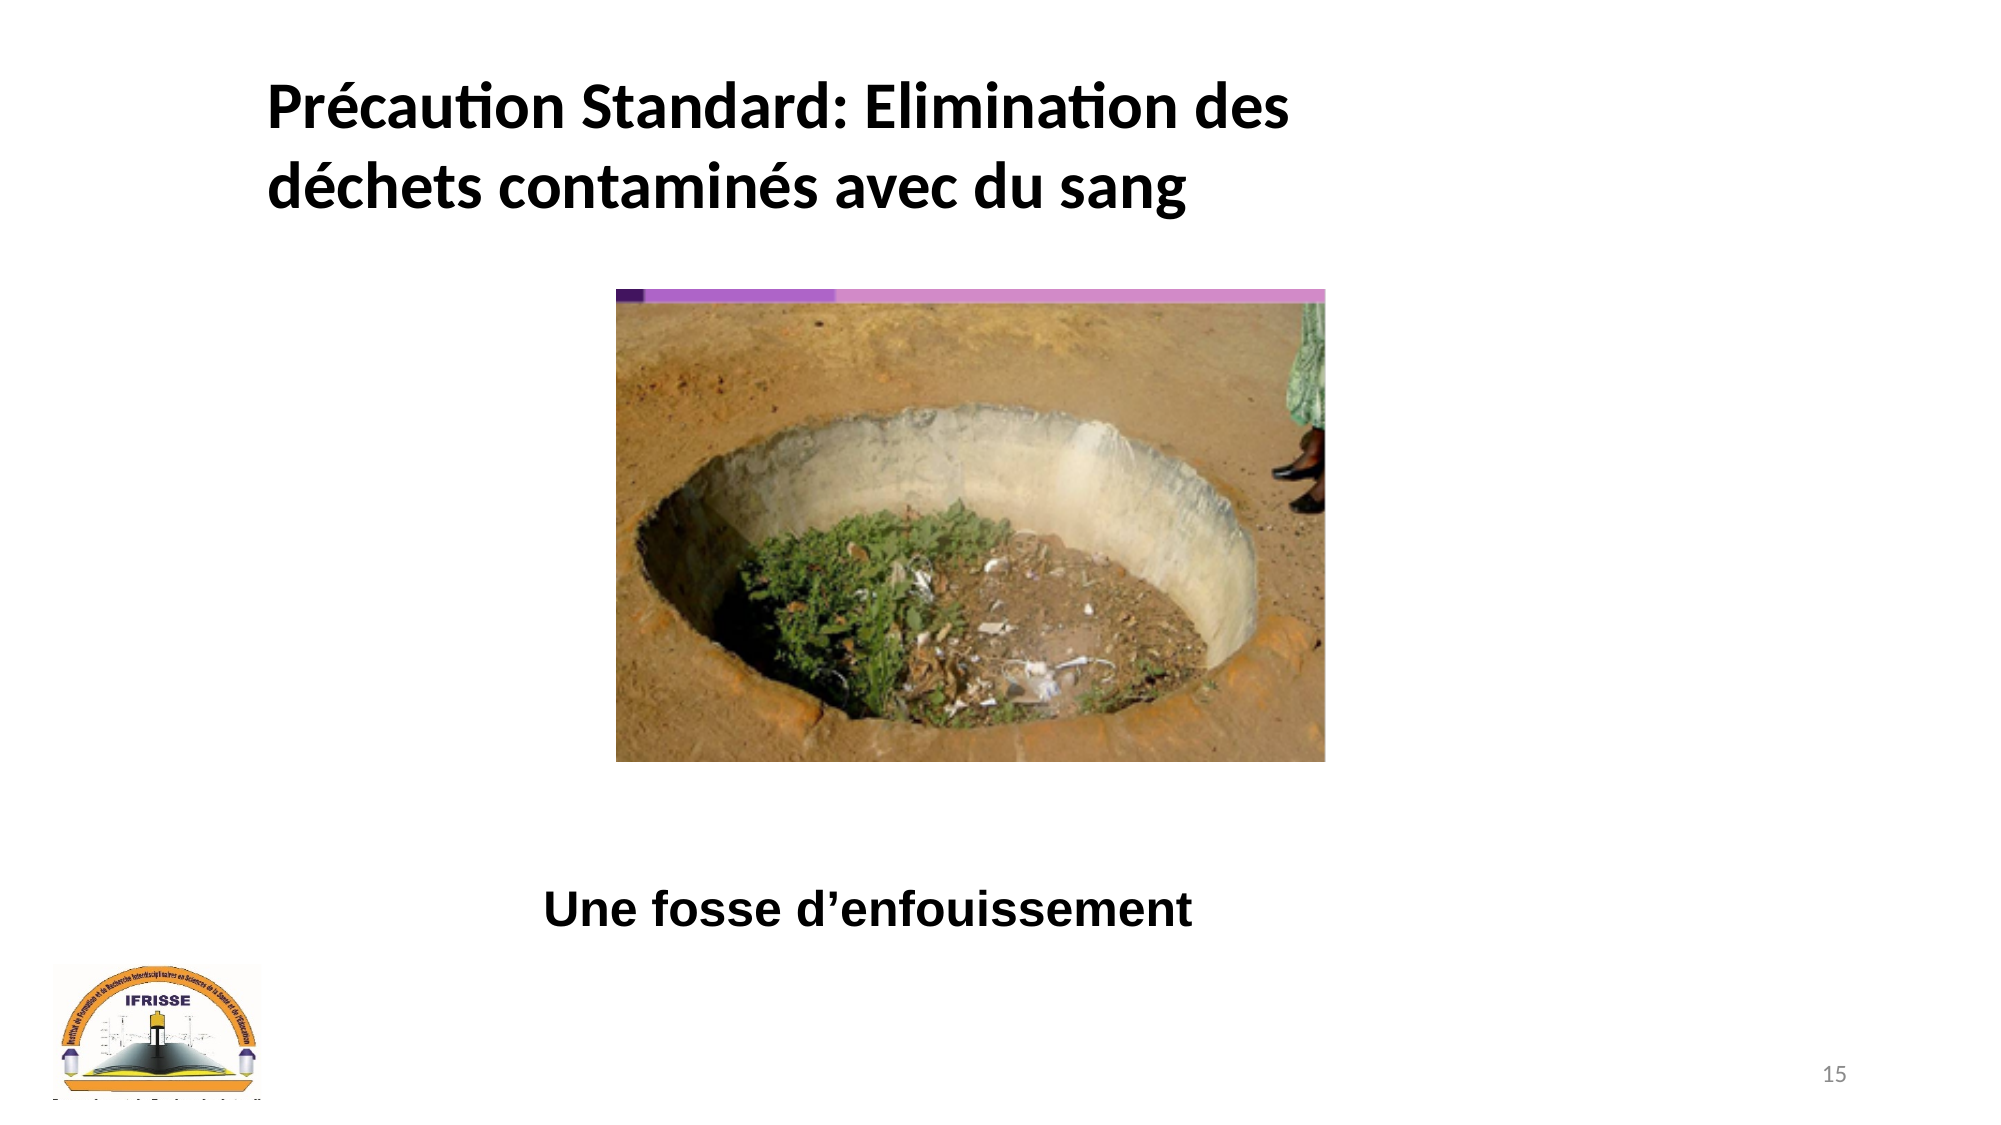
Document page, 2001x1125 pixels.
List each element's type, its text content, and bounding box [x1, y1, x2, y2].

picture [53, 964, 262, 1100]
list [616, 289, 1330, 762]
slide_number 15 [1412, 1042, 1863, 1103]
text_box Précaution Standard: Elimination des déchets contaminés avec du sang [252, 53, 1413, 230]
text_box Une fosse d’enfouissement [528, 869, 1478, 945]
